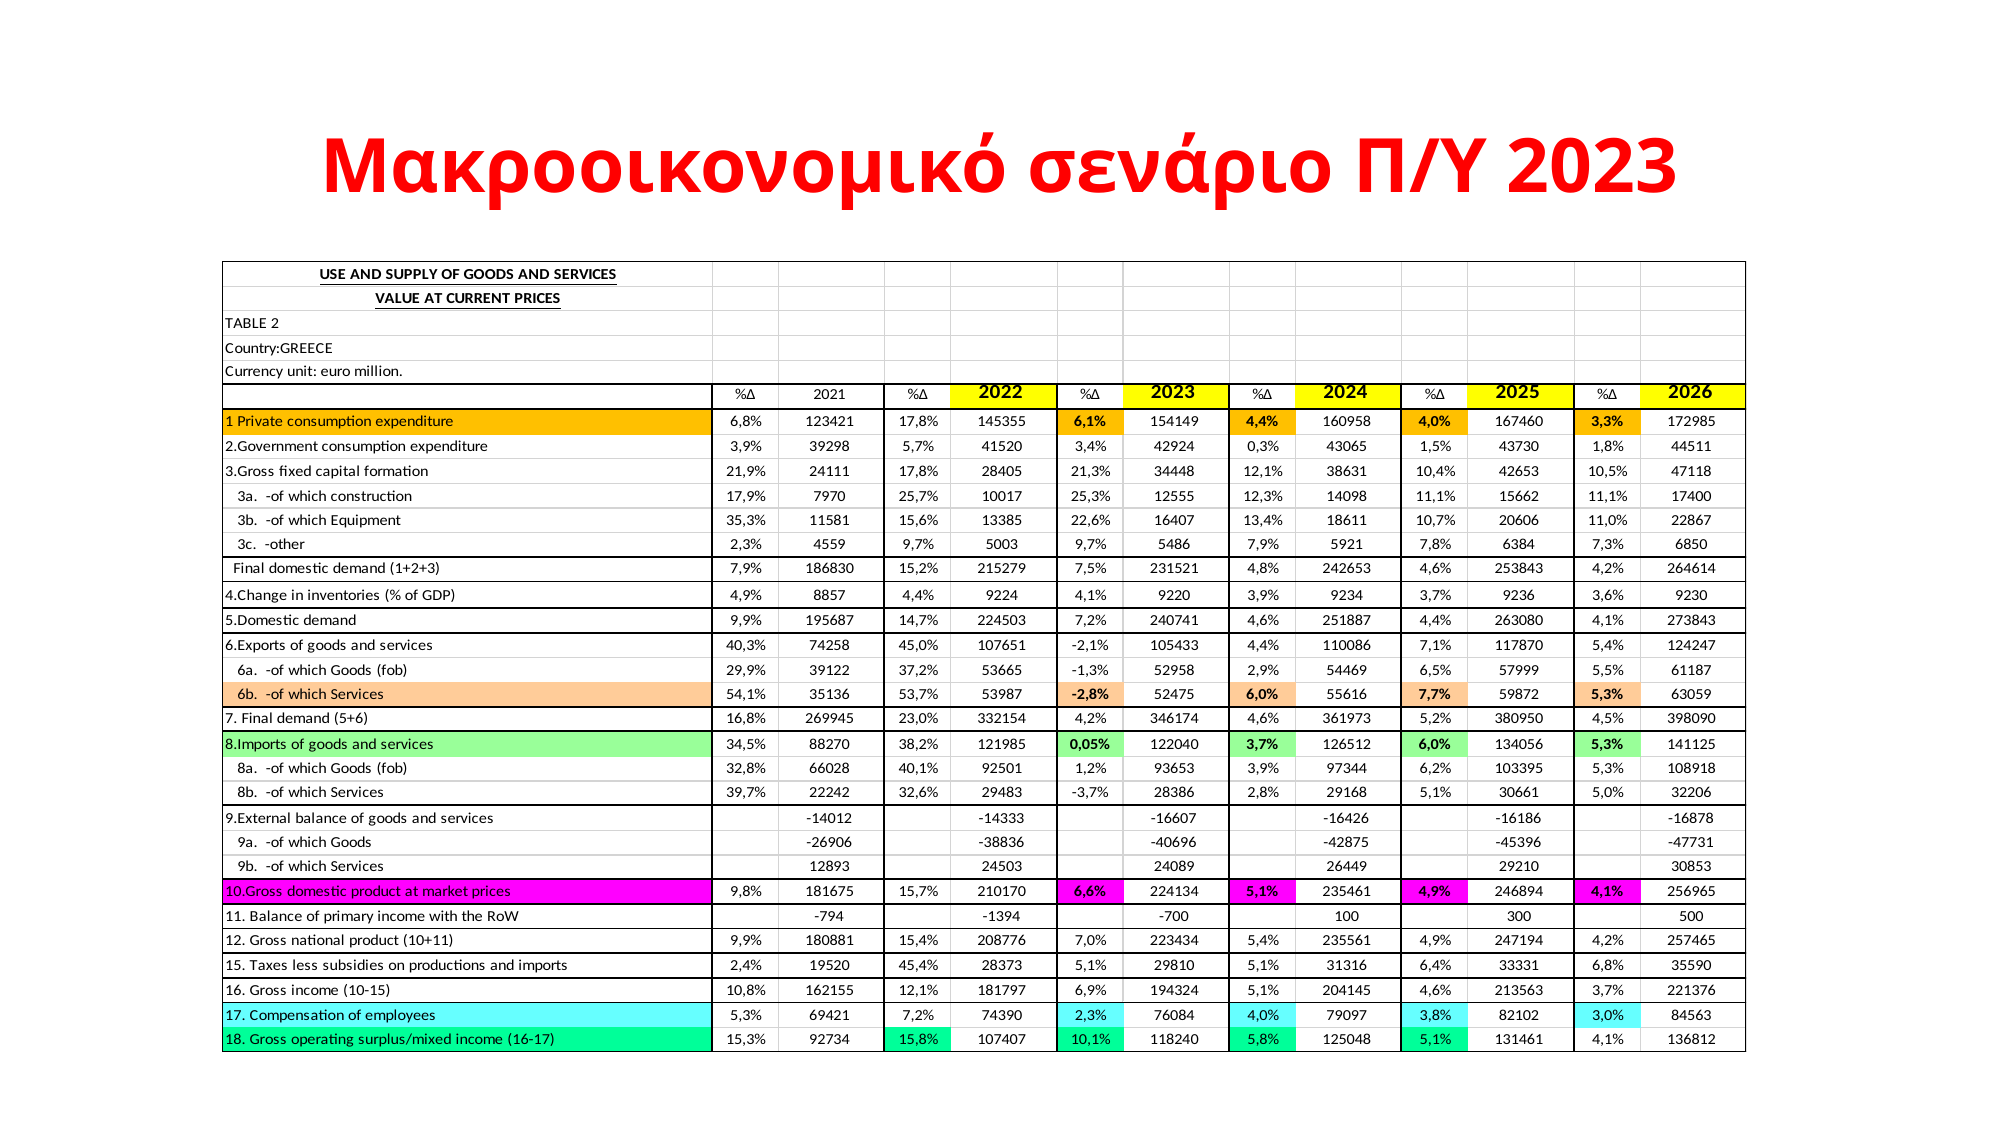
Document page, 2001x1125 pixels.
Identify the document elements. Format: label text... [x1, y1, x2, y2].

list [222, 260, 1748, 1053]
title Μακροοικονομικό σενάριο Π/Υ 2023 [137, 59, 1863, 278]
